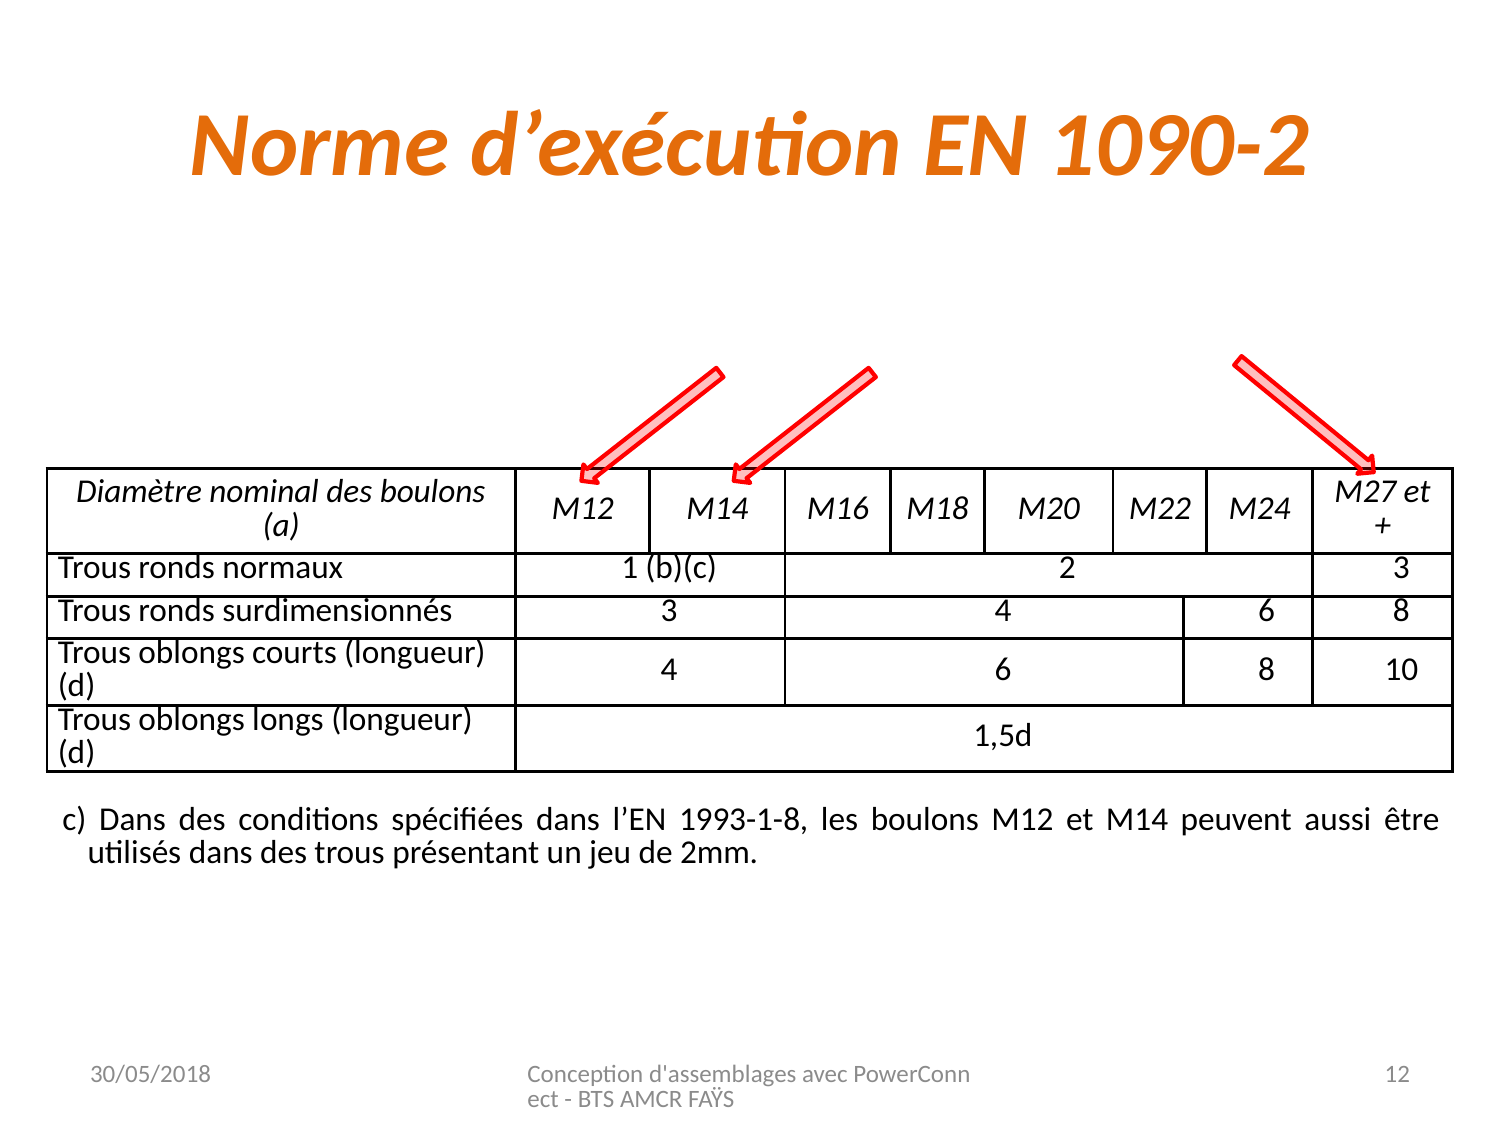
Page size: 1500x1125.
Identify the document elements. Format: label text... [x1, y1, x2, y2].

table_cell 4 [517, 640, 784, 704]
table_cell 6 [786, 640, 1182, 704]
table_cell 10 [1314, 640, 1451, 704]
table_header M22 [1114, 470, 1205, 552]
text_box [579, 365, 726, 485]
footer Conception d'assemblages avec PowerConnect - BTS AMCR FAŸS [512, 1042, 988, 1103]
table_cell 4 [786, 598, 1182, 637]
table_cell 3 [517, 598, 784, 637]
slide_number 12 [1074, 1042, 1425, 1103]
table_header M12 [517, 470, 648, 552]
table_header M27 et + [1314, 470, 1451, 552]
table_header M24 [1208, 470, 1311, 552]
table_header M20 [986, 470, 1112, 552]
table_cell 3 [1314, 555, 1451, 595]
table_header M18 [892, 470, 983, 552]
table_cell 1 (b)(c) [517, 555, 784, 595]
title Norme d’exécution EN 1090-2 [75, 45, 1425, 233]
table_header M14 [651, 470, 784, 552]
table_cell Trous ronds surdimensionnés [48, 598, 514, 637]
table_cell 1,5d [517, 707, 1451, 770]
table_header Diamètre nominal des boulons (a) [48, 470, 514, 552]
table_cell Trous oblongs longs (longueur) (d) [48, 707, 514, 770]
table_cell 6 [1185, 598, 1311, 637]
table_cell 8 [1314, 598, 1451, 637]
text_box [1232, 354, 1376, 476]
table_cell Trous ronds normaux [48, 555, 514, 595]
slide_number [75, 1042, 425, 1103]
table_cell c) Dans des conditions spécifiées dans l’EN 1993-1-8, les boulons M12 et M14 peuvent aussi être utilisés dans des trous présentant un jeu de 2mm. [47, 773, 1453, 899]
text_box [731, 365, 878, 485]
table_header M16 [786, 470, 889, 552]
table_cell 8 [1185, 640, 1311, 704]
table_cell Trous oblongs courts (longueur) (d) [48, 640, 514, 704]
table_cell 2 [786, 555, 1311, 595]
